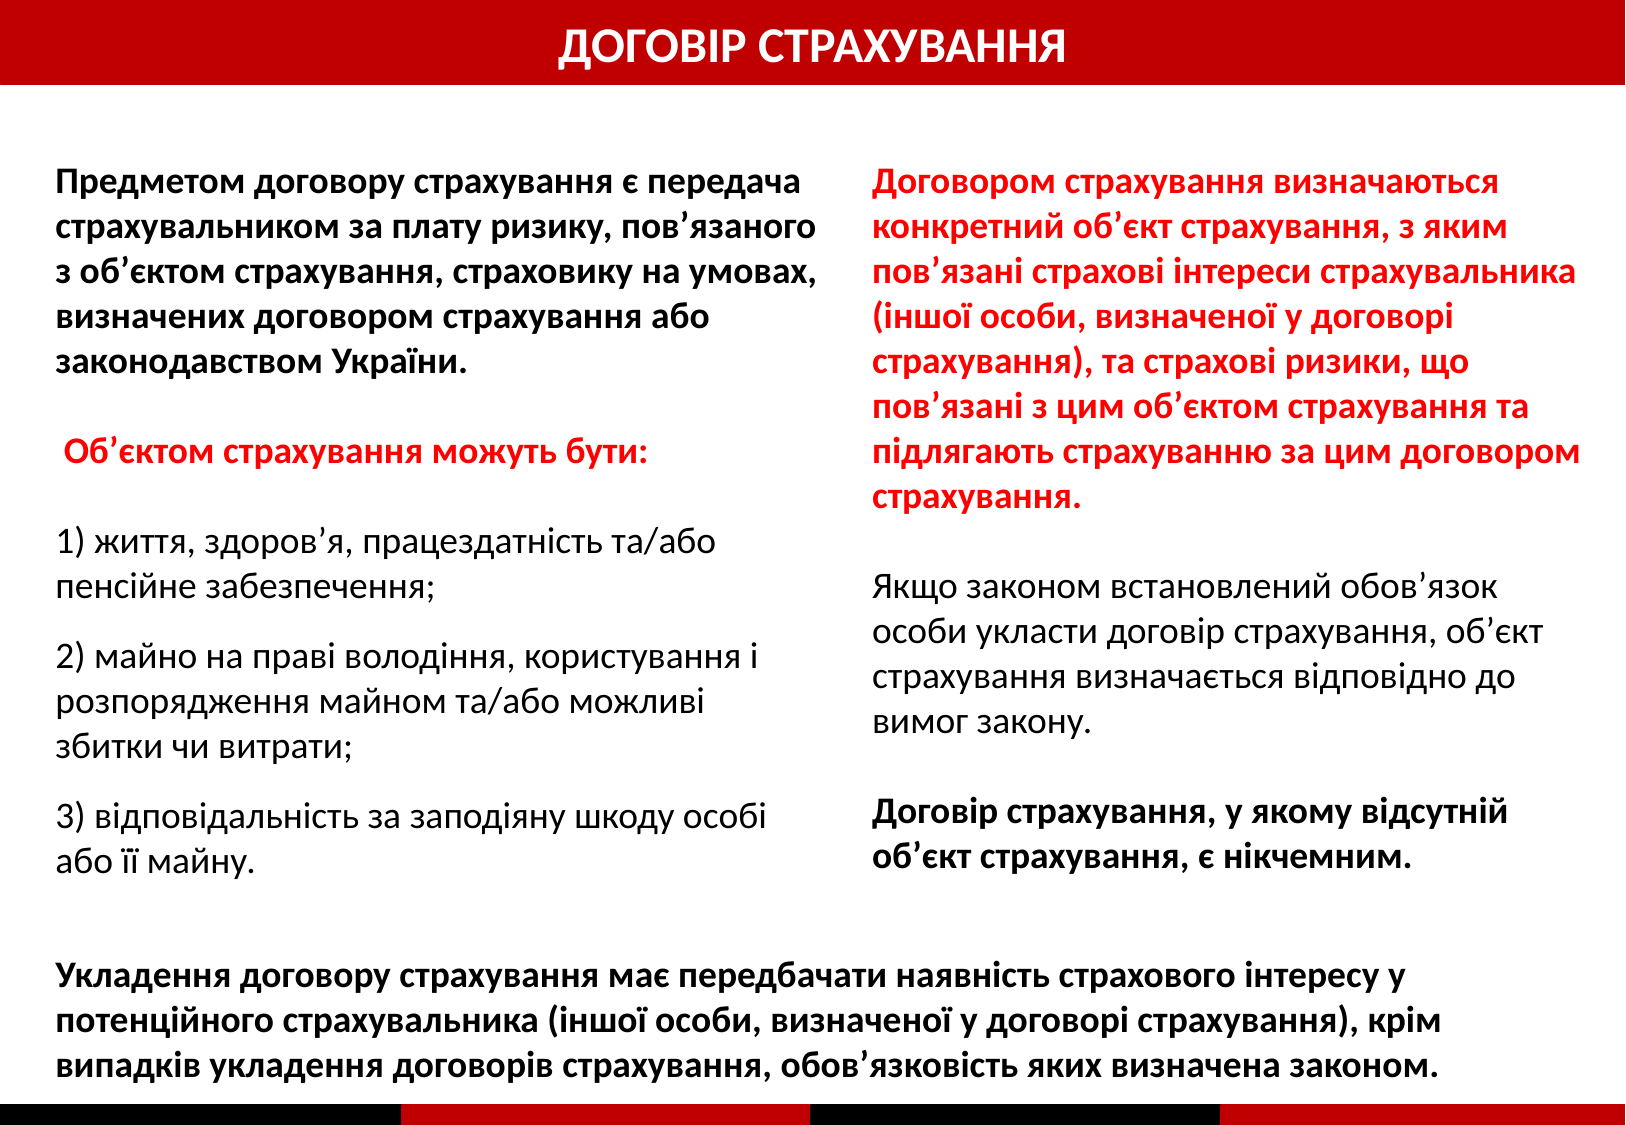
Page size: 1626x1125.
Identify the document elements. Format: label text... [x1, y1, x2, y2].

text_box Договором страхування визначаються конкретний об’єкт страхування, з яким пов’язані страхові інтереси страхувальника (іншої особи, визначеної у договорі страхування), та страхові ризики, що пов’язані з цим об’єктом страхування та підлягають страхуванню за цим договором страхування. Якщо законом встановлений обов’язок особи укласти договір страхування, об’єкт страхування визначається відповідно до вимог закону. Договір страхування, у якому відсутній об’єкт страхування, є нікчемним. [857, 148, 1602, 884]
text_box [0, 1104, 401, 1125]
text_box ДОГОВІР СТРАХУВАННЯ [0, 0, 1625, 85]
text_box Укладення договору страхування має передбачати наявність страхового інтересу у потенційного страхувальника (іншої особи, визначеної у договорі страхування), крім випадків укладення договорів страхування, обов’язковість яких визначена законом. [40, 942, 1604, 1093]
text_box [1220, 1104, 1625, 1125]
text_box [810, 1104, 1220, 1125]
text_box Предметом договору страхування є передача страхувальником за плату ризику, пов’язаного з об’єктом страхування, страховику на умовах, визначених договором страхування або законодавством України. Об’єктом страхування можуть бути: 1) життя, здоров’я, працездатність та/або пенсійне забезпечення; 2) майно на праві володіння, користування і розпорядження майном та/або можливі збитки чи витрати; 3) відповідальність за заподіяну шкоду особі або її майну. [40, 148, 836, 889]
text_box [401, 1104, 810, 1125]
